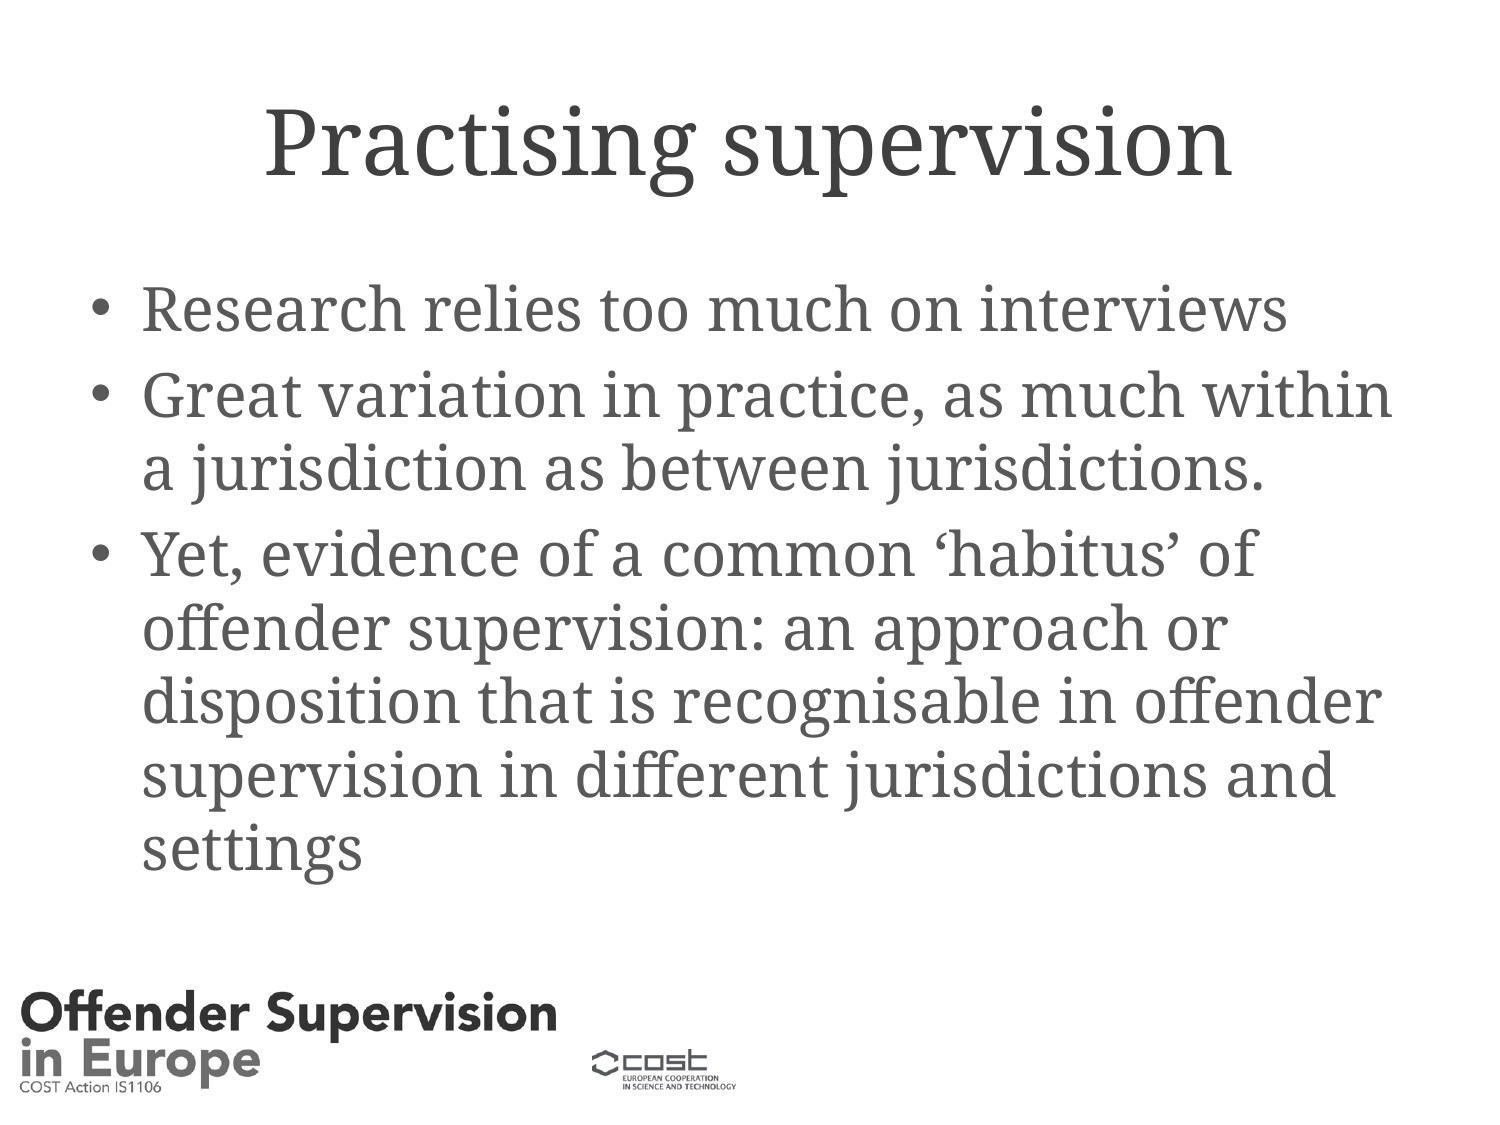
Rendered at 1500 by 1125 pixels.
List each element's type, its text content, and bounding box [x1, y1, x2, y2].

title Practising supervision [75, 45, 1425, 233]
picture [17, 975, 741, 1104]
list Research relies too much on interviews Great variation in practice, as much within a jurisdiction as between jurisdictions. Yet, evidence of a common ‘habitus’ of offender supervision: an approach or disposition that is recognisable in offender supervision in different jurisdictions and settings [75, 262, 1425, 965]
